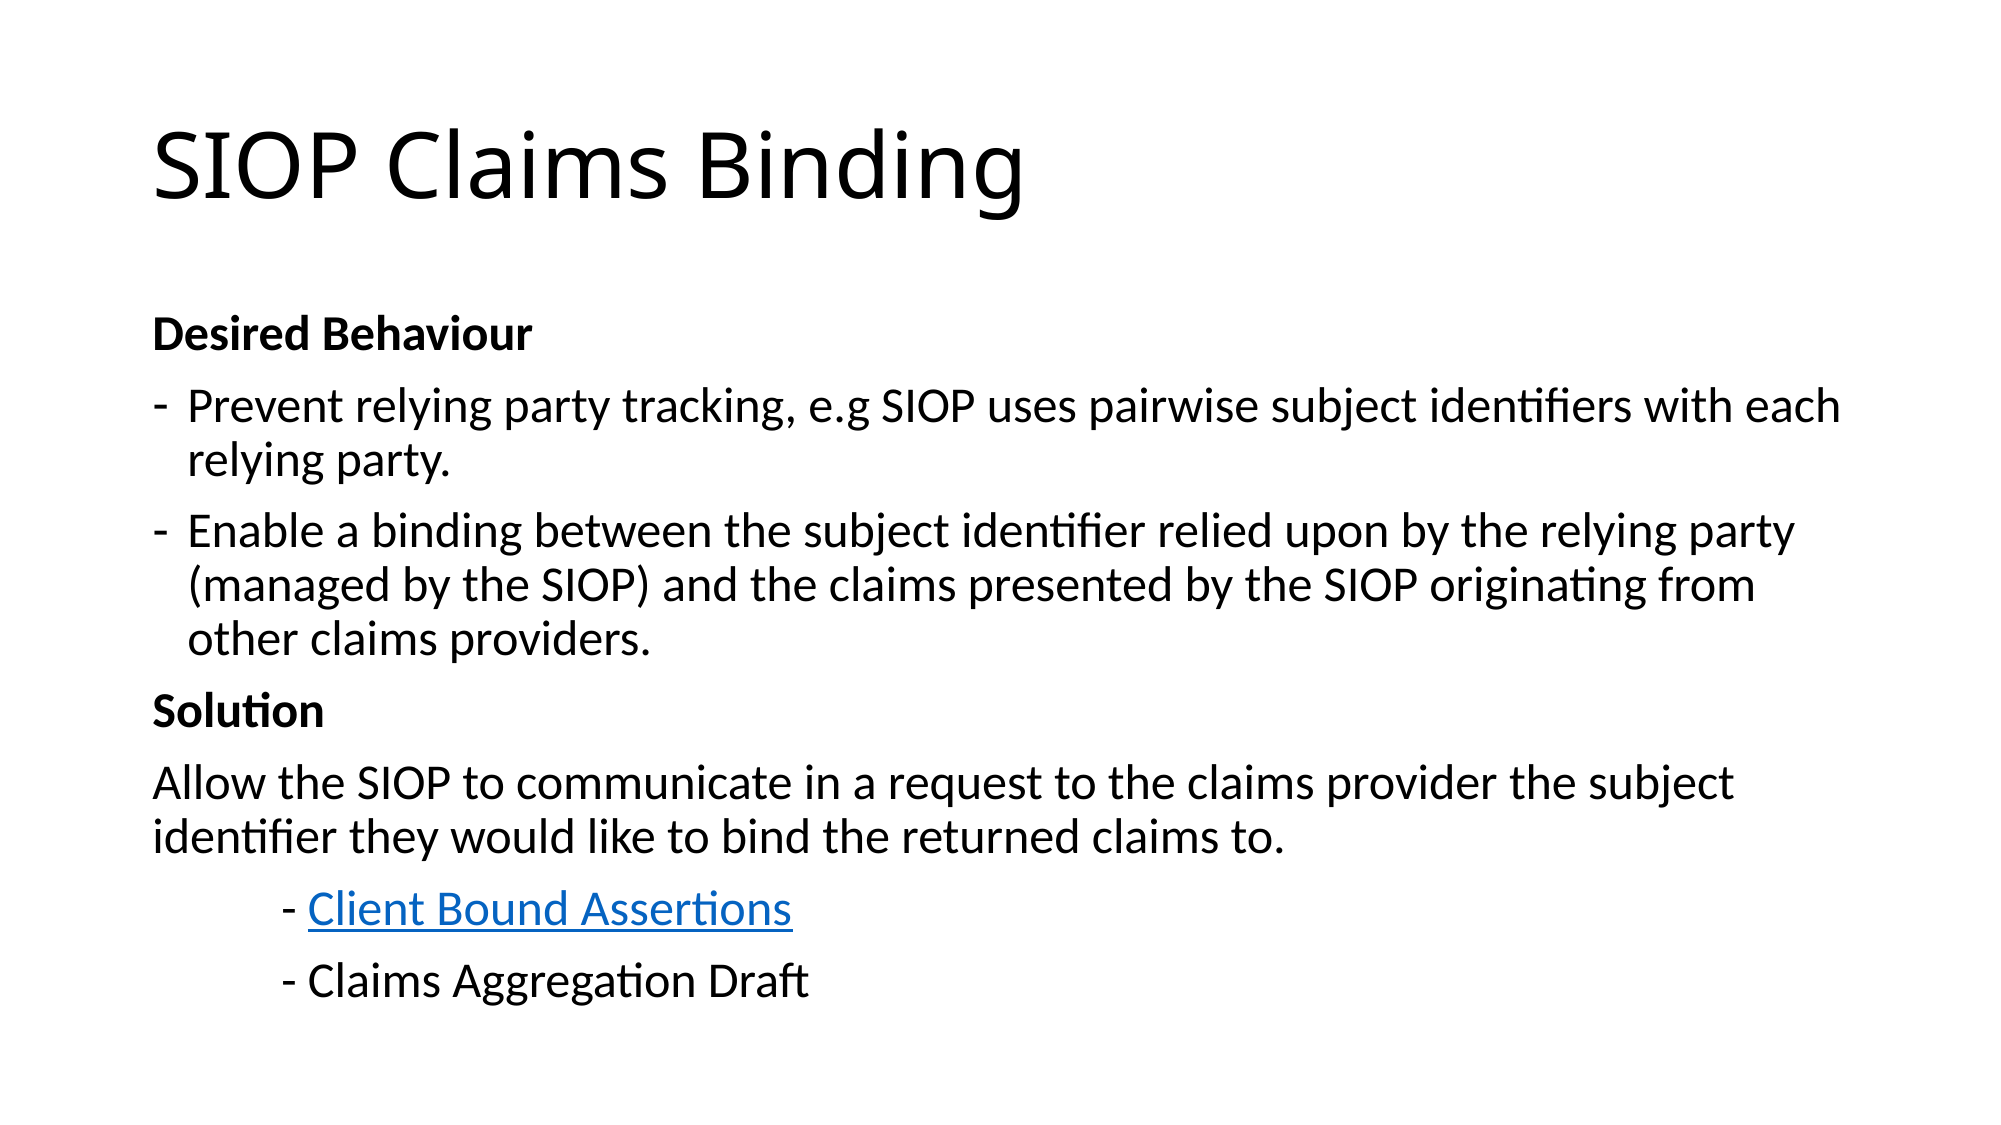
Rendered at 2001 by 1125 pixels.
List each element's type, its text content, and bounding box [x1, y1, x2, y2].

list Desired Behaviour Prevent relying party tracking, e.g SIOP uses pairwise subject identifiers with each relying party. Enable a binding between the subject identifier relied upon by the relying party (managed by the SIOP) and the claims presented by the SIOP originating from other claims providers. Solution Allow the SIOP to communicate in a request to the claims provider the subject identifier they would like to bind the returned claims to. - Client Bound Assertions - Claims Aggregation Draft [137, 299, 1863, 1018]
title SIOP Claims Binding [137, 59, 1863, 278]
